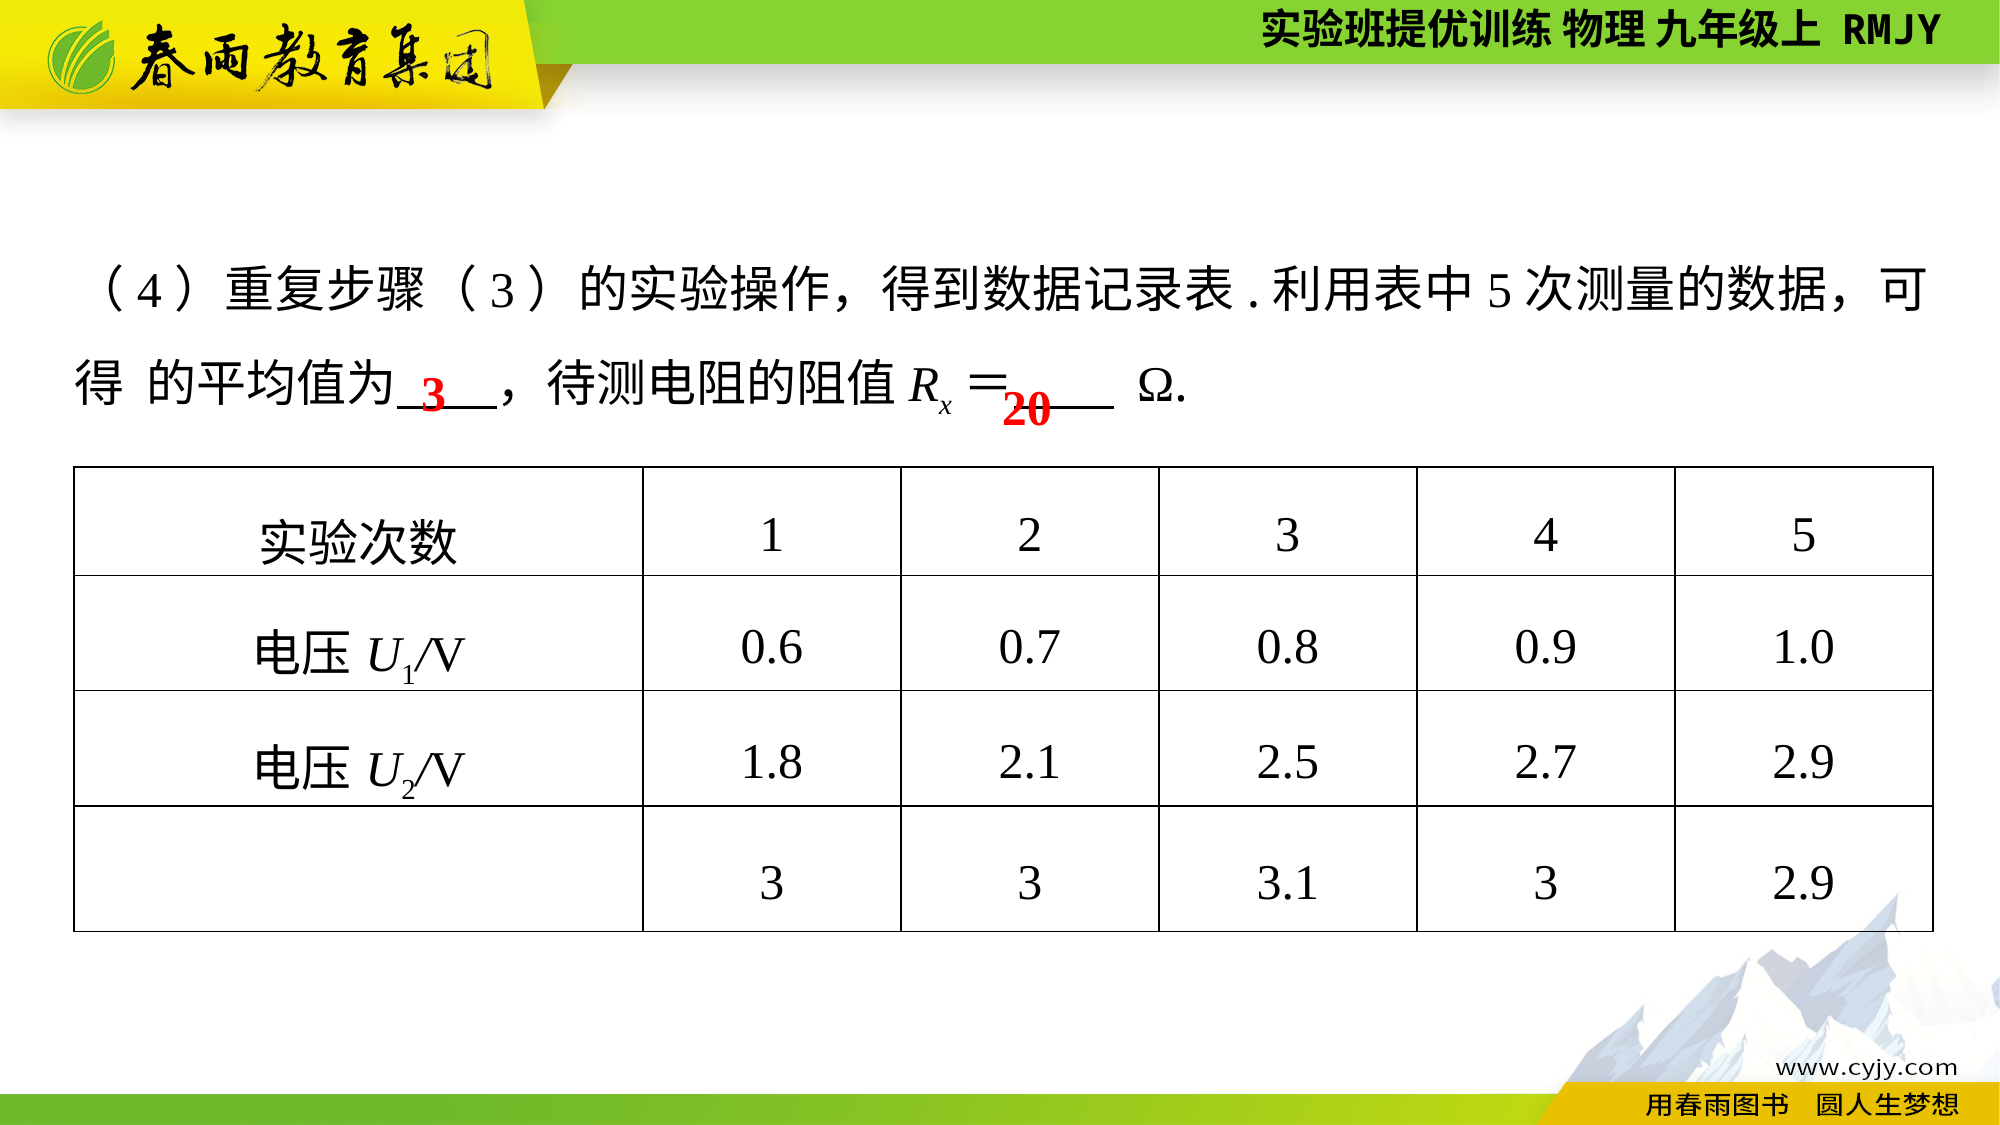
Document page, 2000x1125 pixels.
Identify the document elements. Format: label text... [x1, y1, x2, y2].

picture [0, 0, 2000, 1125]
text_box 20 [987, 337, 1067, 443]
text_box 3 [406, 354, 461, 430]
